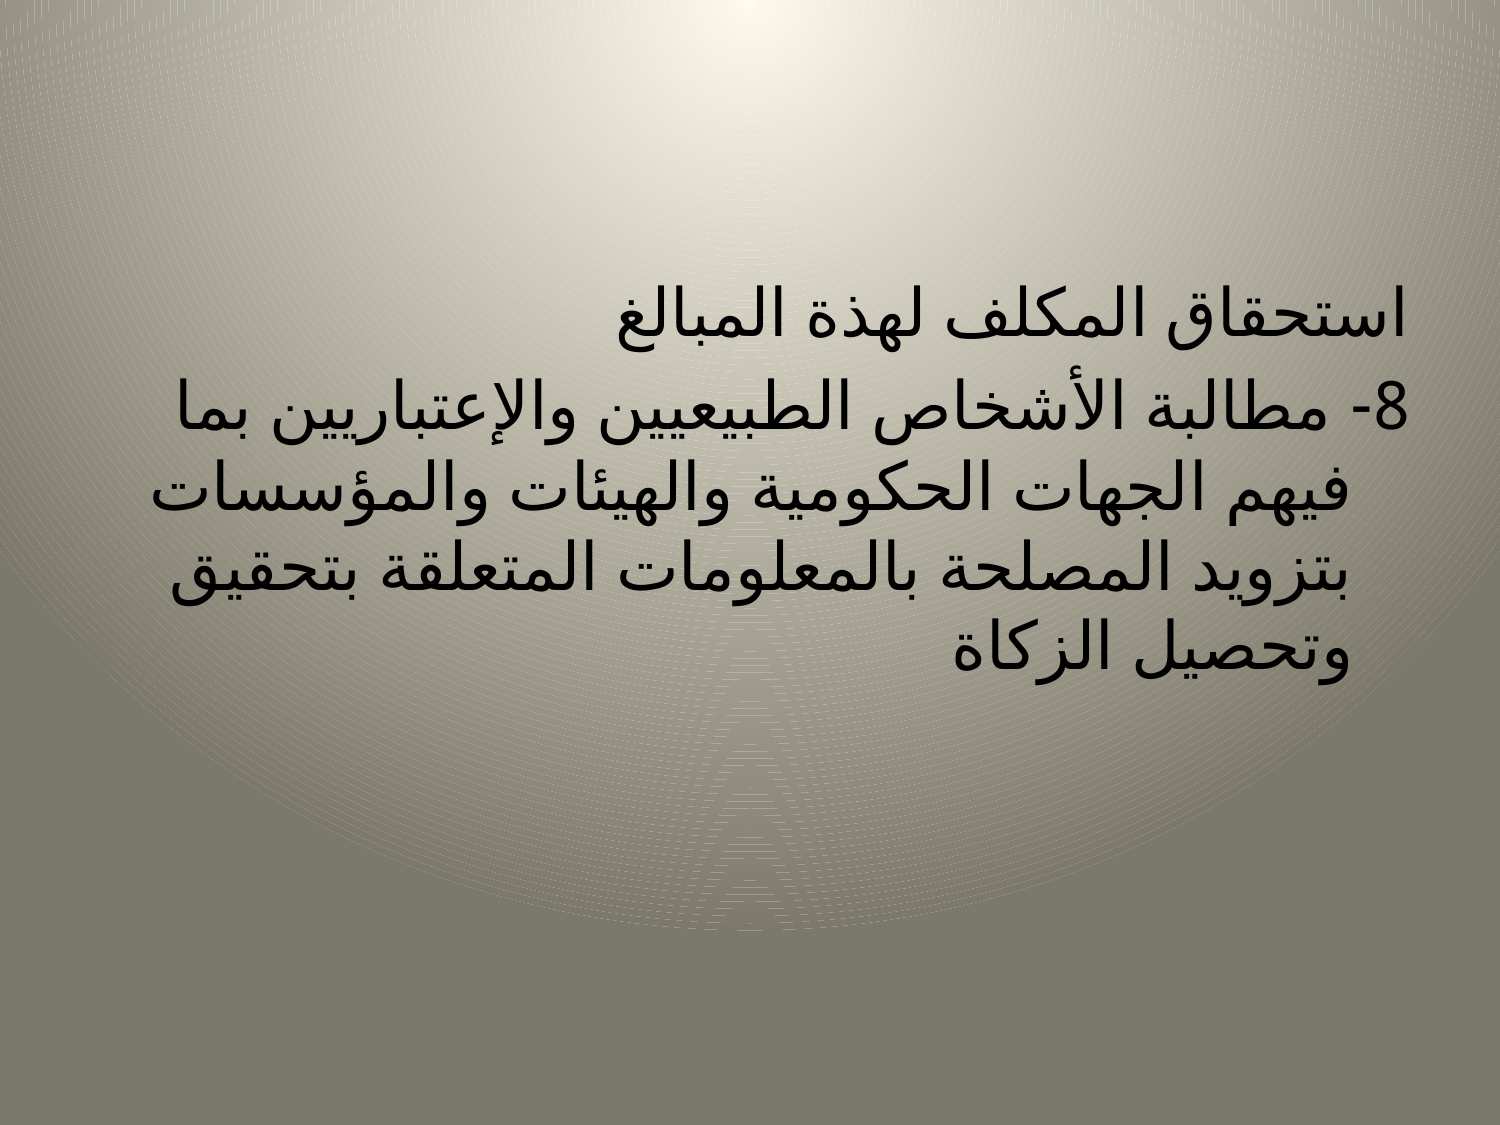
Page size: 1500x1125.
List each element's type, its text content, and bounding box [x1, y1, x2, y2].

list استحقاق المكلف لهذة المبالغ 8- مطالبة الأشخاص الطبيعيين والإعتباريين بما فيهم الجهات الحكومية والهيئات والمؤسسات بتزويد المصلحة بالمعلومات المتعلقة بتحقيق وتحصيل الزكاة [75, 262, 1425, 1005]
